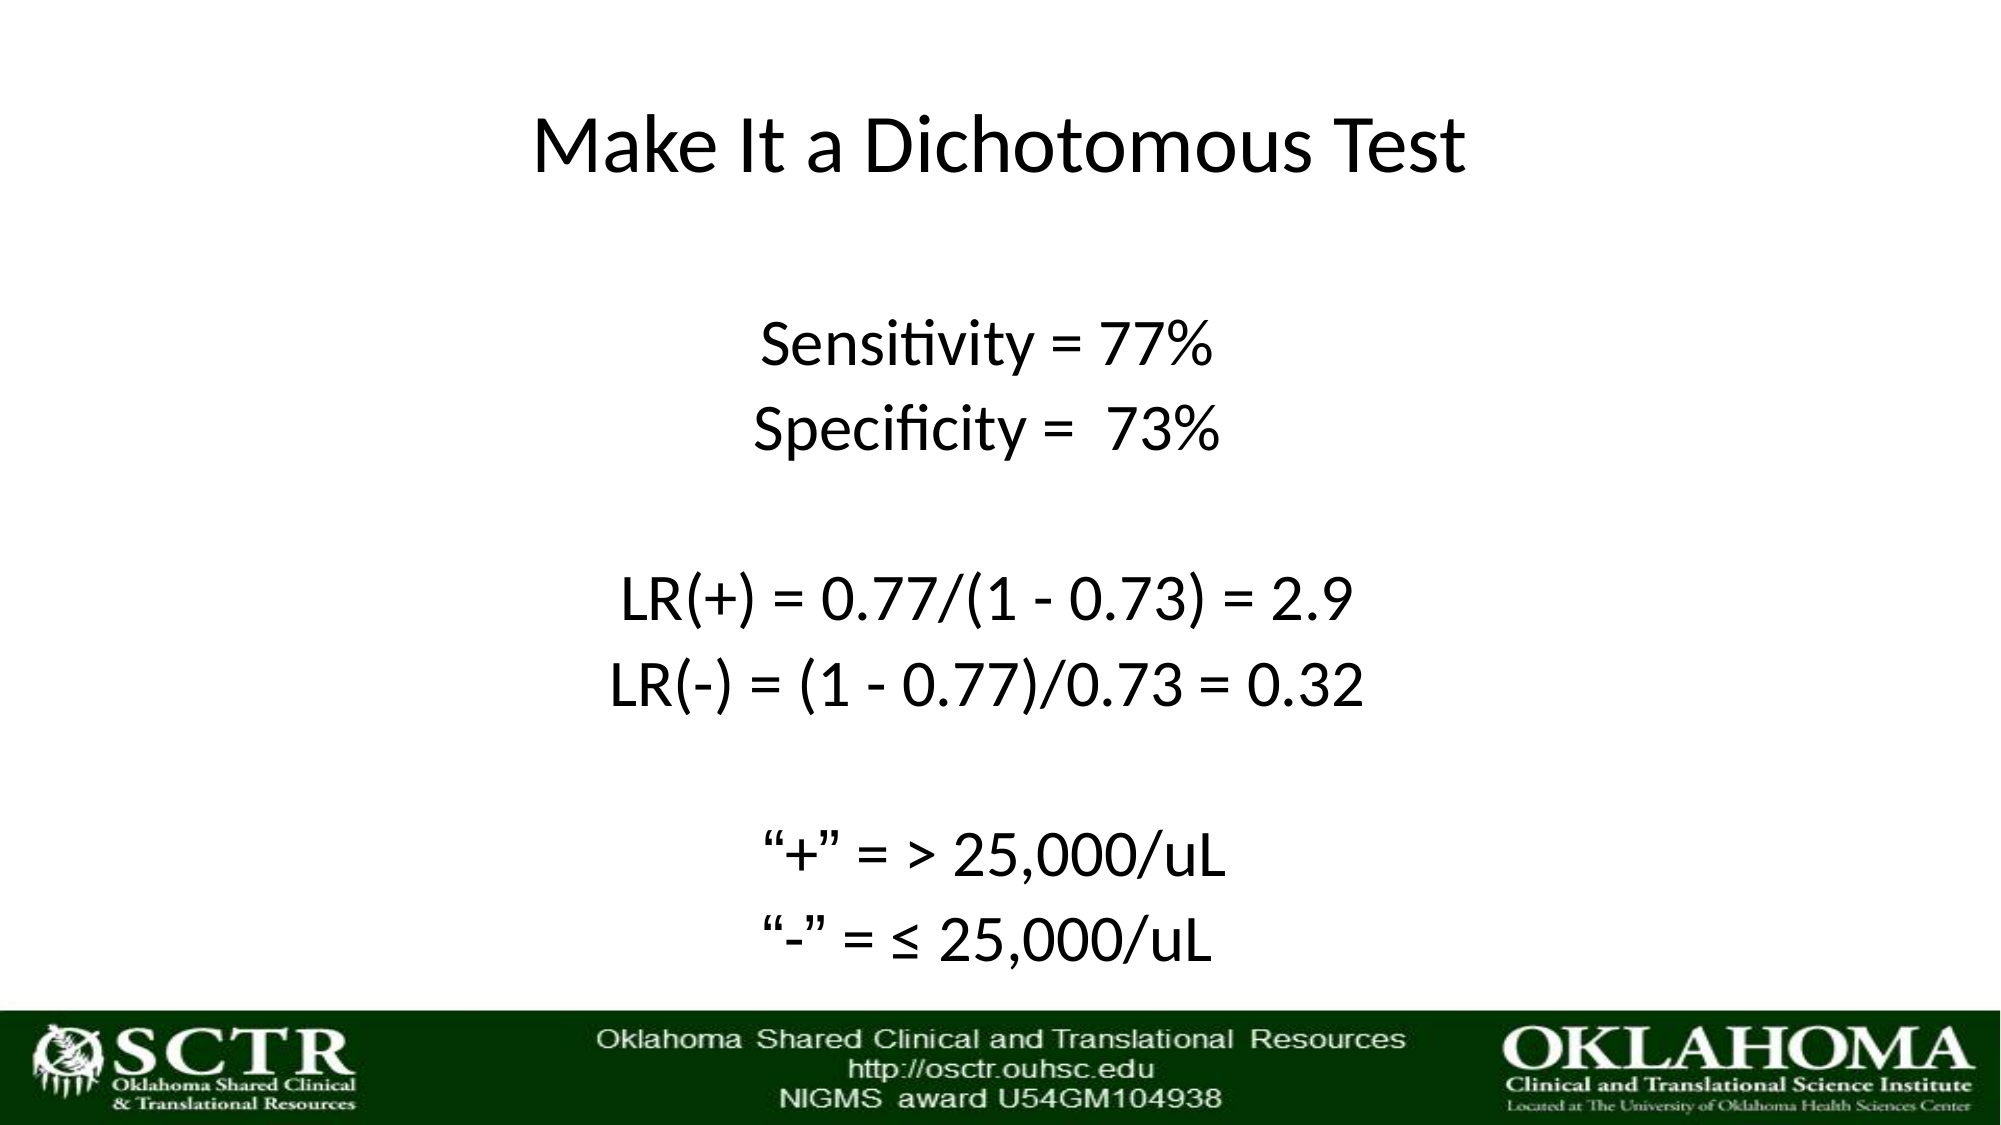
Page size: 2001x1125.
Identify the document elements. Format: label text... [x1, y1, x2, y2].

title Make It a Dichotomous Test [99, 45, 1900, 233]
picture [0, 0, 2001, 1125]
list Sensitivity = 77% Specificity = 73% LR(+) = 0.77/(1 - 0.73) = 2.9 LR(-) = (1 - 0.77)/0.73 = 0.32 “+” = > 25,000/uL “-” = ≤ 25,000/uL [312, 299, 1663, 1063]
